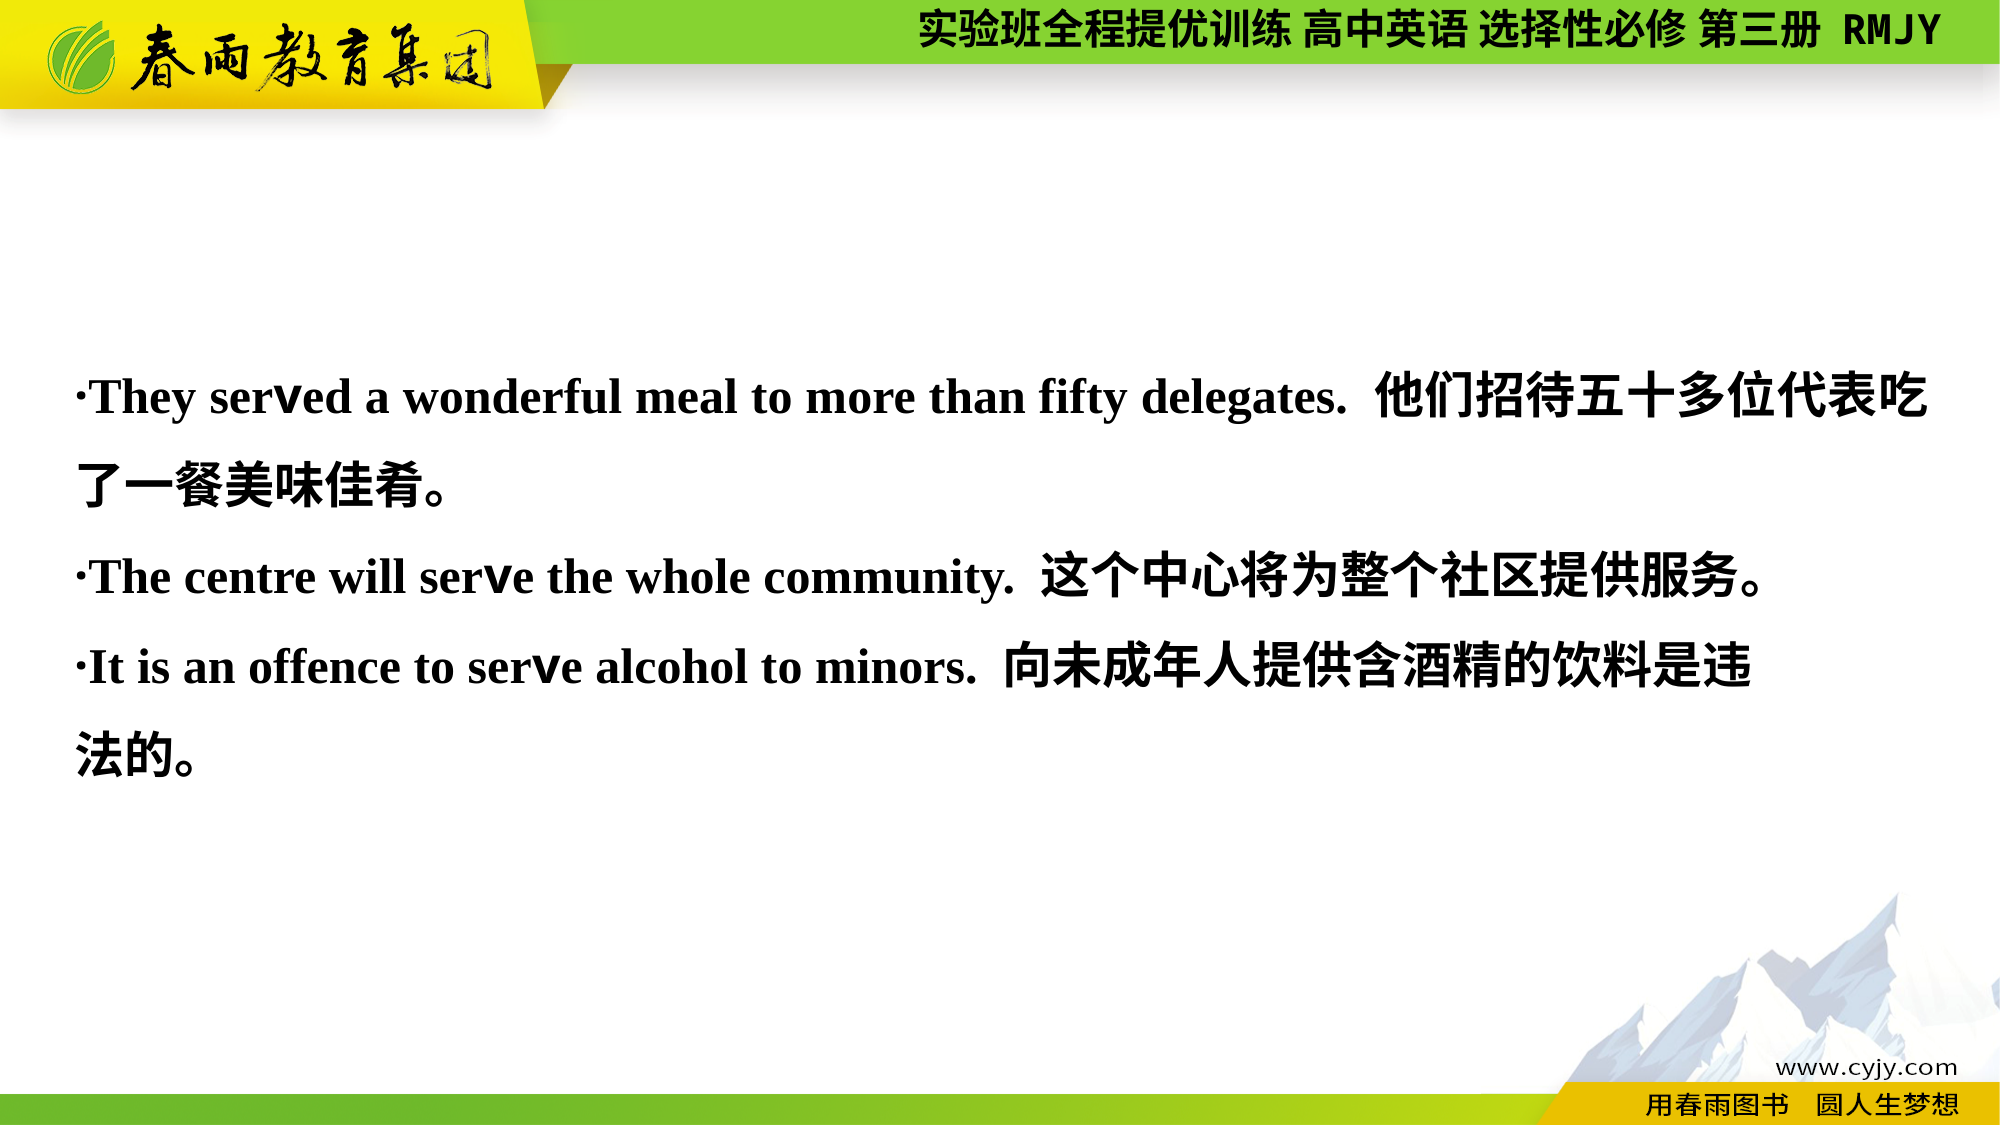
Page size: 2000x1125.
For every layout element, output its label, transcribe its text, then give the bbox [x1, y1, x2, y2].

picture [0, 0, 2000, 1125]
list ·They served a wonderful meal to more than fifty delegates. 他们招待五十多位代表吃了一餐美味佳肴。 ·The centre will serve the whole community. 这个中心将为整个社区提供服务。 ·It is an offence to serve alcohol to minors. 向未成年人提供含酒精的饮料是违 法的。 [59, 326, 1944, 796]
